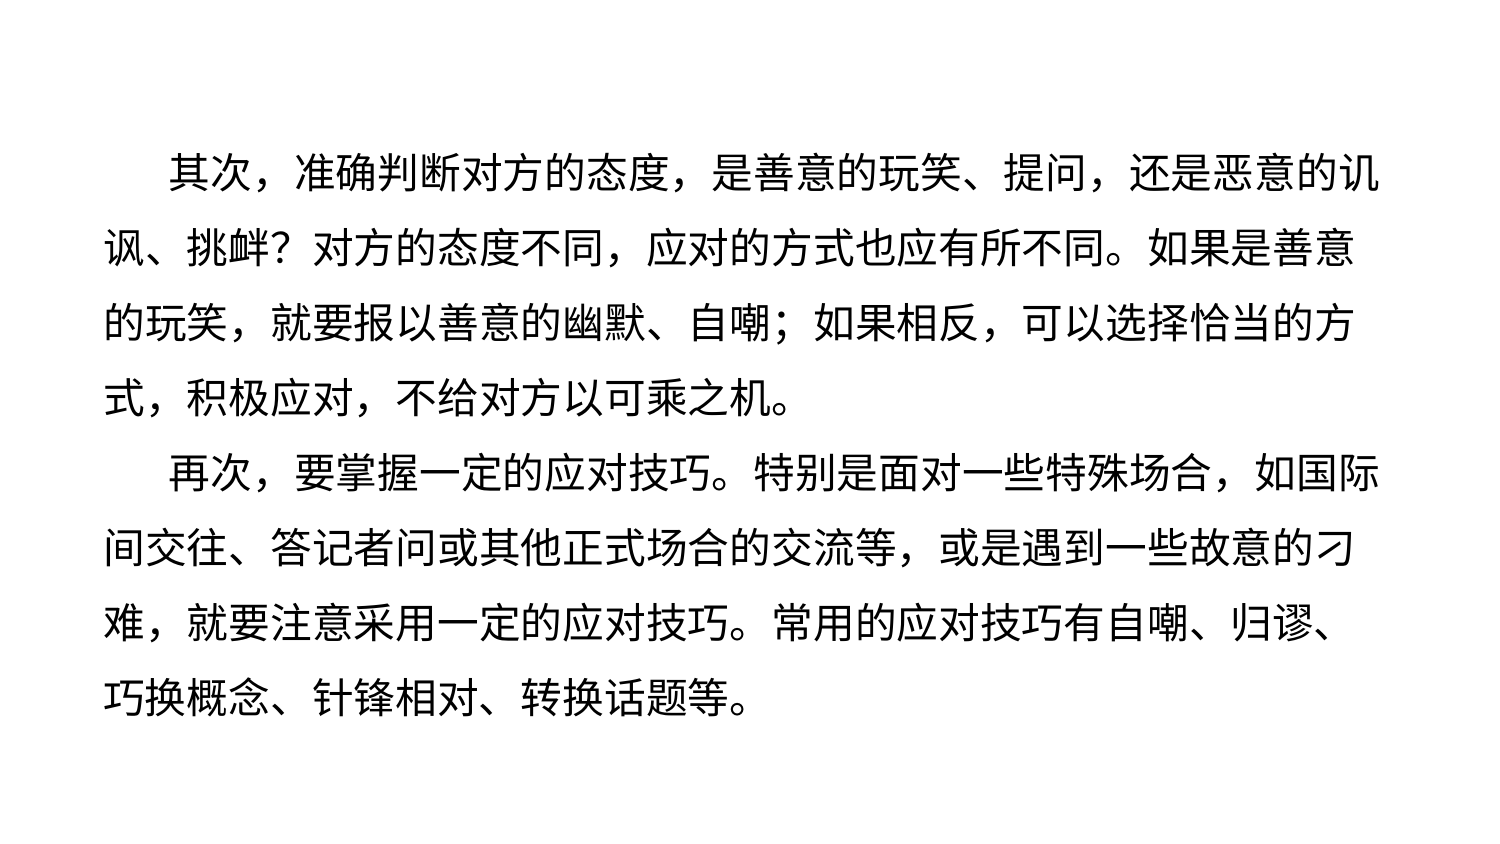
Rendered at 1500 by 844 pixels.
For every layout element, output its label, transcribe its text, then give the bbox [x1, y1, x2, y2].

list 其次，准确判断对方的态度，是善意的玩笑、提问，还是恶意的讥讽、挑衅？对方的态度不同，应对的方式也应有所不同。如果是善意的玩笑，就要报以善意的幽默、自嘲；如果相反，可以选择恰当的方式，积极应对，不给对方以可乘之机。 再次，要掌握一定的应对技巧。特别是面对一些特殊场合，如国际间交往、答记者问或其他正式场合的交流等，或是遇到一些故意的刁难，就要注意采用一定的应对技巧。常用的应对技巧有自嘲、归谬、巧换概念、针锋相对、转换话题等。 [88, 114, 1407, 690]
